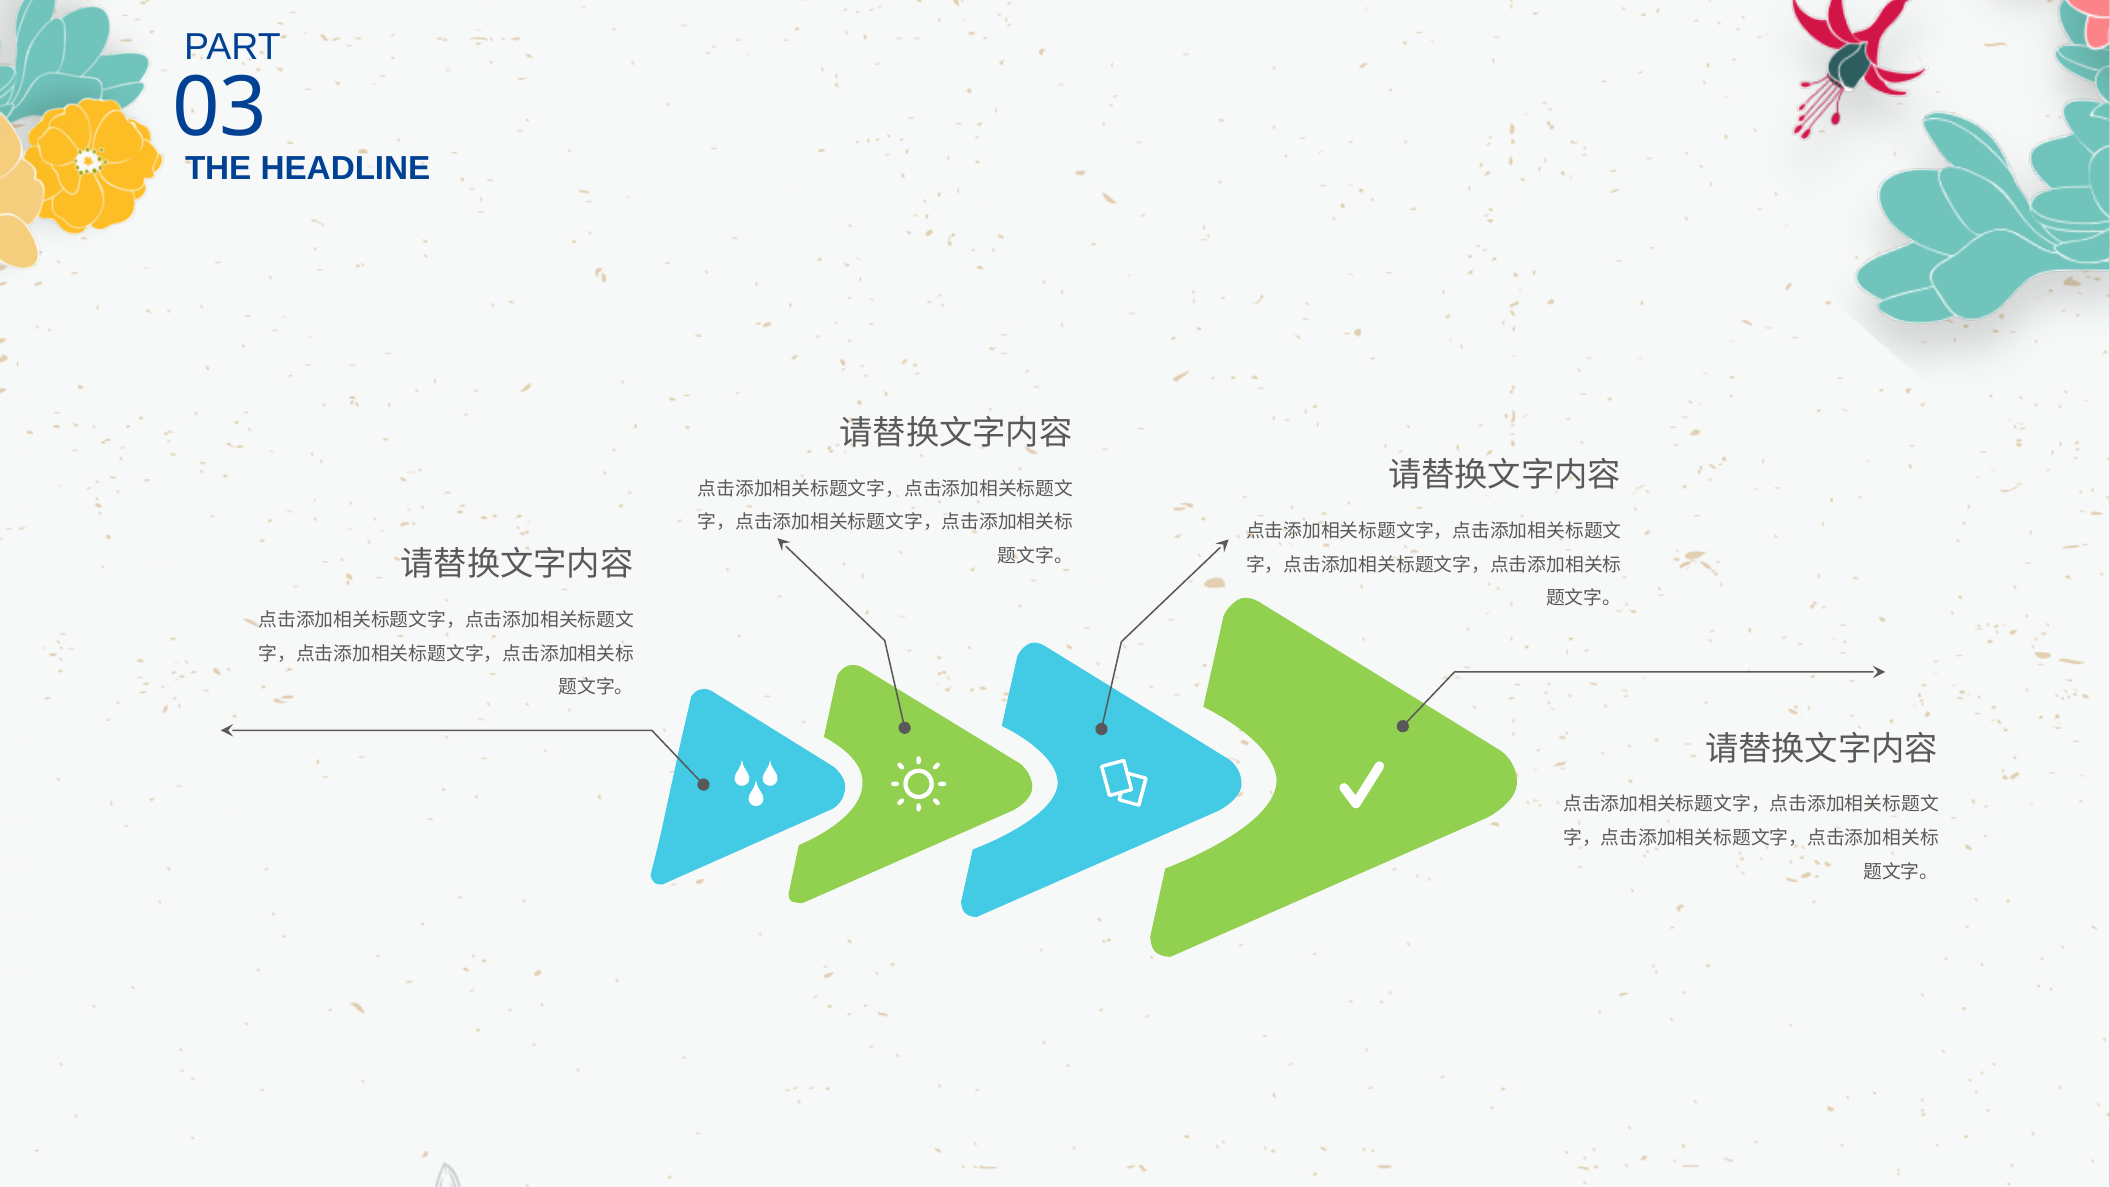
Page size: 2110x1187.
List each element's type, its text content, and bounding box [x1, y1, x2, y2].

text_box 点击添加相关标题文字，点击添加相关标题文字，点击添加相关标题文字，点击添加相关标题文字。 [1245, 507, 1622, 603]
text_box 请替换文字内容 [1517, 717, 1939, 777]
text_box 请替换文字内容 [197, 533, 634, 592]
picture [0, 0, 2110, 1187]
text_box THE HEADLINE [170, 138, 446, 194]
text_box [650, 595, 1517, 957]
text_box 点击添加相关标题文字，点击添加相关标题文字，点击添加相关标题文字，点击添加相关标题文字。 [1562, 780, 1939, 876]
text_box [220, 724, 650, 779]
text_box [792, 560, 838, 595]
text_box 请替换文字内容 [636, 401, 1073, 461]
text_box [1517, 665, 1886, 714]
text_box [1170, 539, 1229, 595]
text_box PART [169, 14, 296, 75]
picture [1518, 0, 2110, 494]
text_box 03 [157, 44, 283, 159]
text_box 点击添加相关标题文字，点击添加相关标题文字，点击添加相关标题文字，点击添加相关标题文字。 [696, 465, 1073, 560]
text_box 请替换文字内容 [1185, 444, 1622, 503]
text_box 点击添加相关标题文字，点击添加相关标题文字，点击添加相关标题文字，点击添加相关标题文字。 [257, 596, 634, 692]
